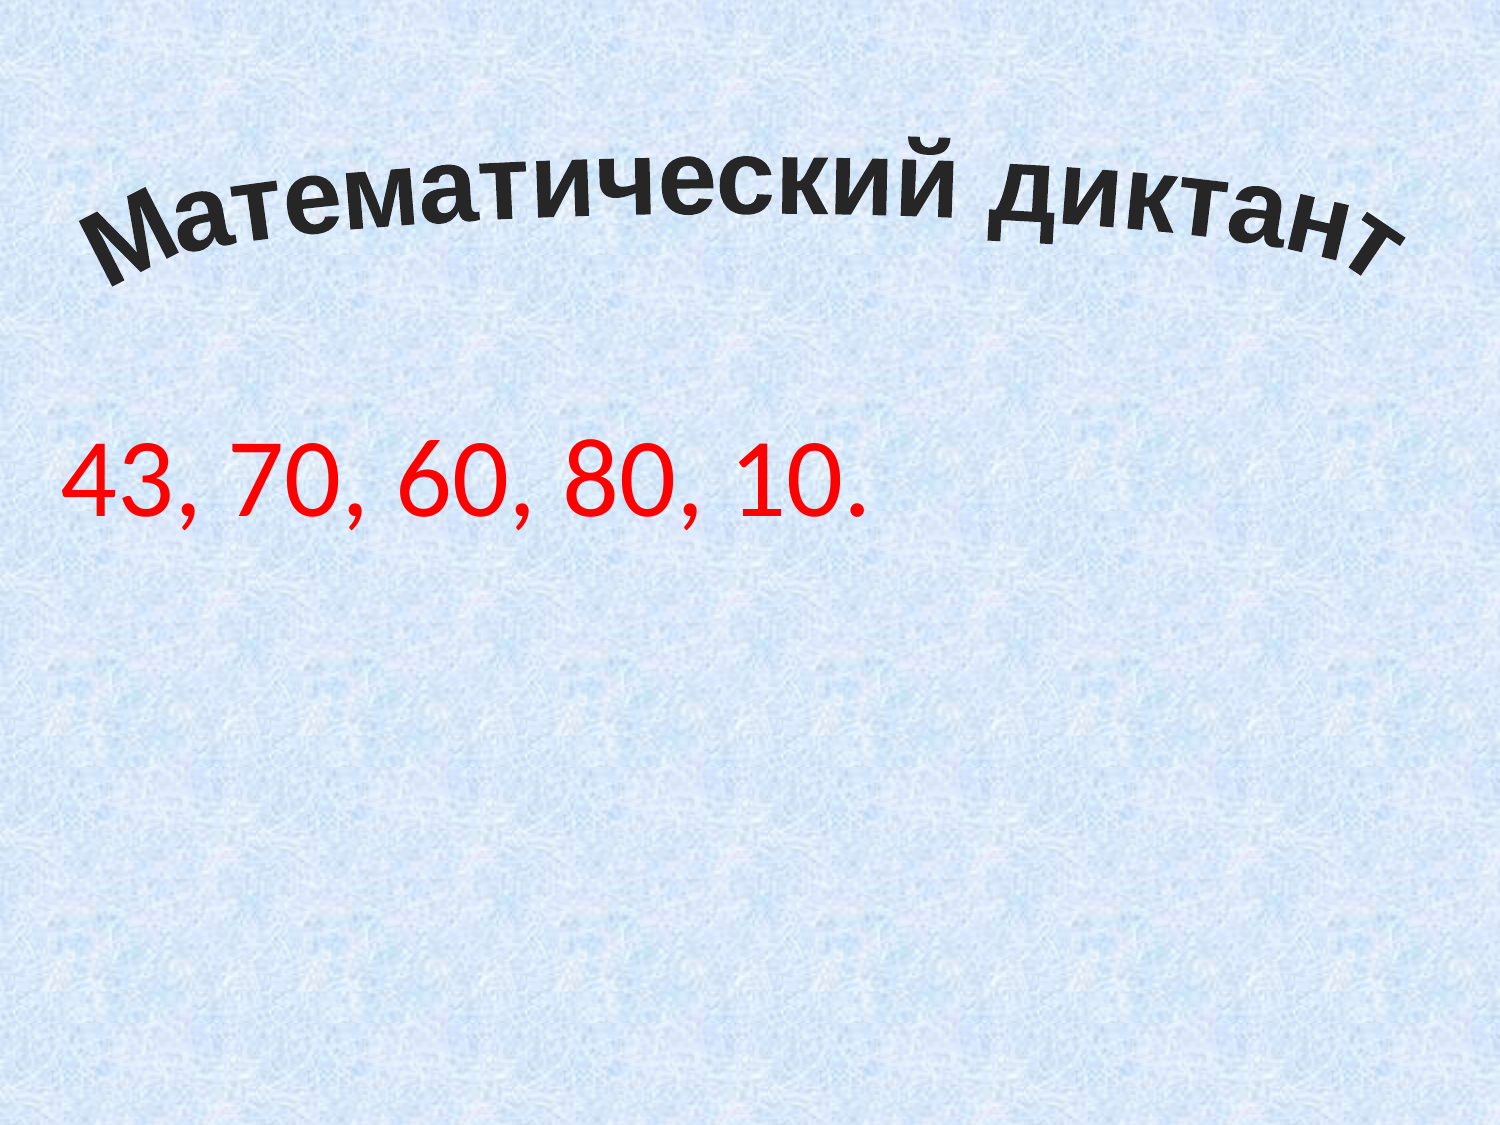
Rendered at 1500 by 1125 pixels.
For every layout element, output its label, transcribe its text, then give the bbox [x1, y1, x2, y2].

text_box 43, 70, 60, 80, 10. [45, 397, 889, 547]
picture [0, 0, 1500, 1125]
